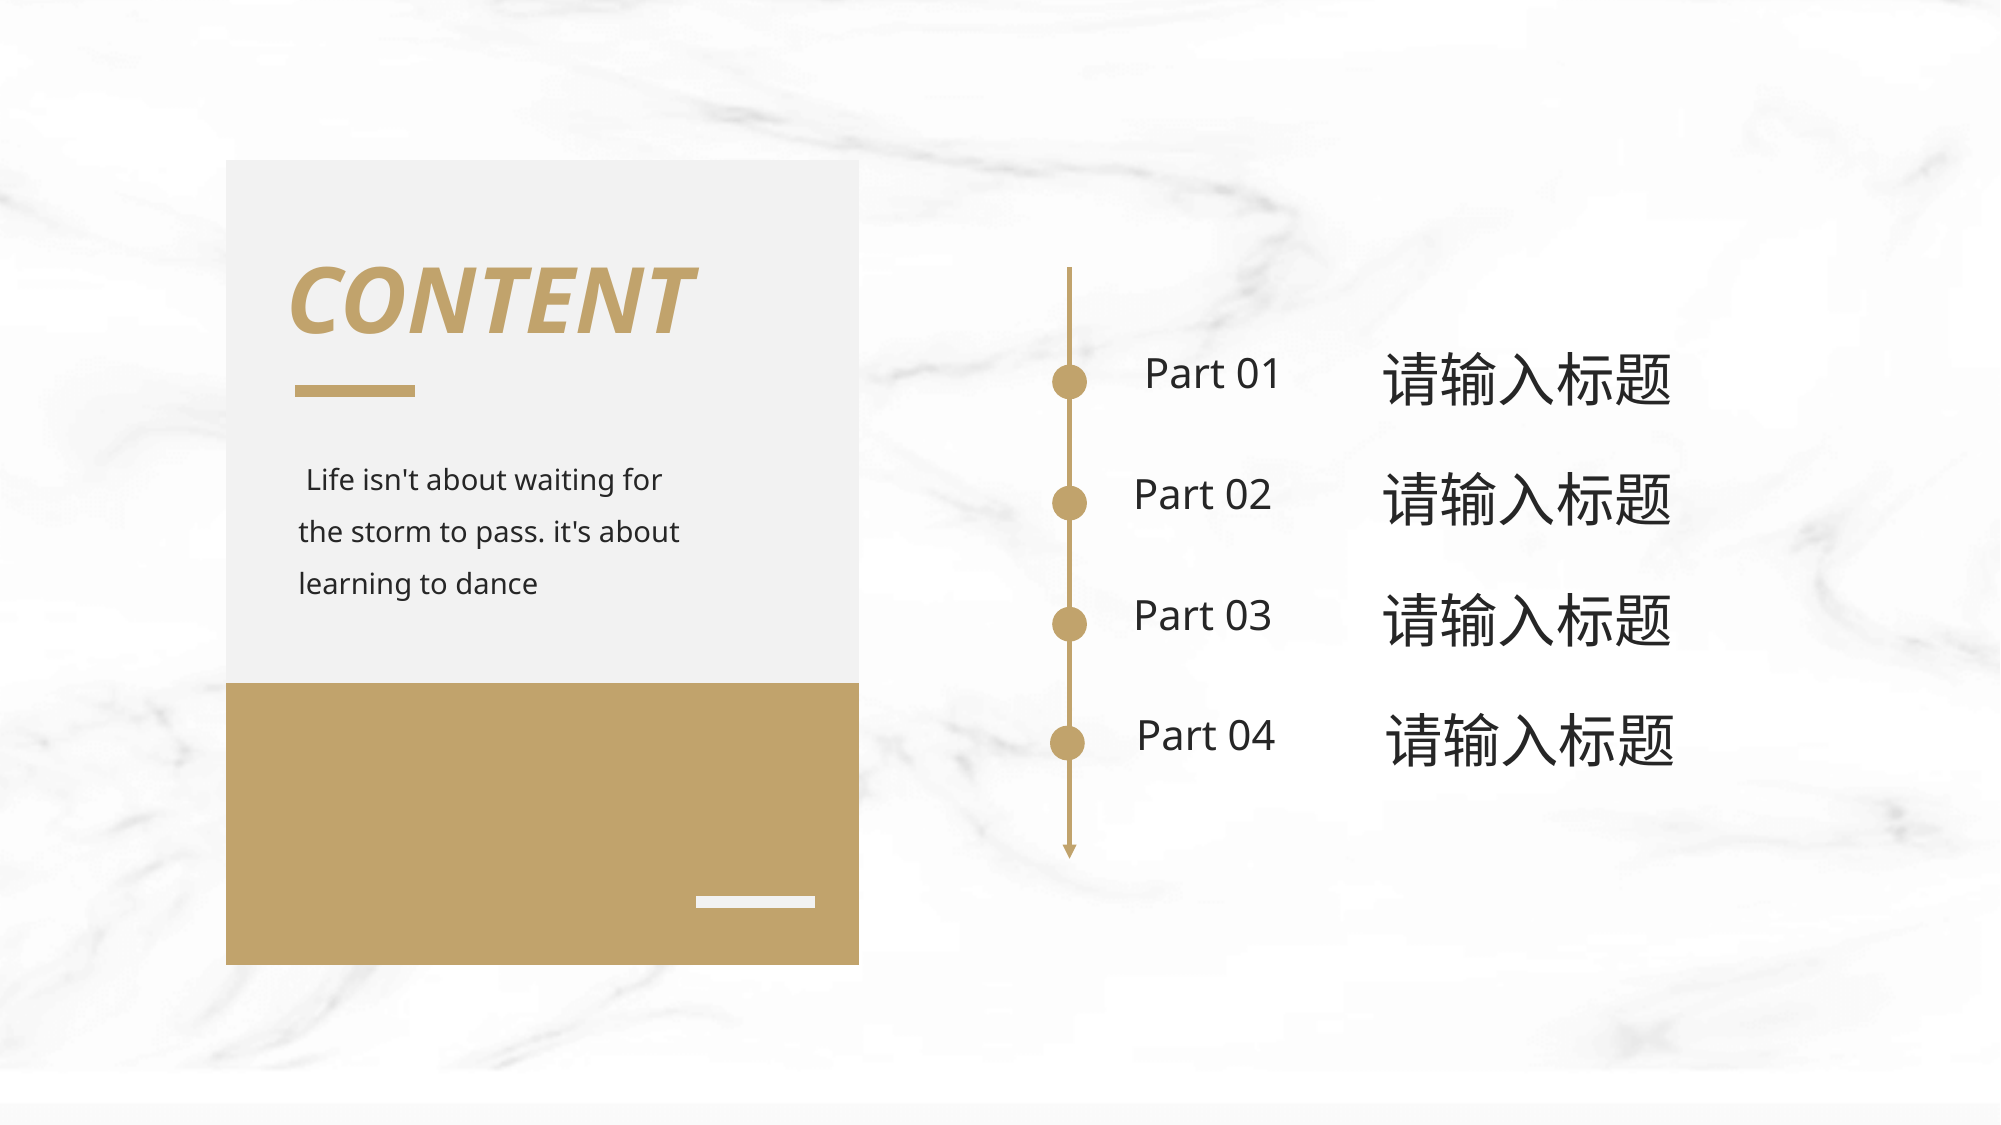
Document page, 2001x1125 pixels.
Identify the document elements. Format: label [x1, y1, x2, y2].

text_box [1049, 267, 1087, 859]
picture [0, 0, 2000, 1125]
